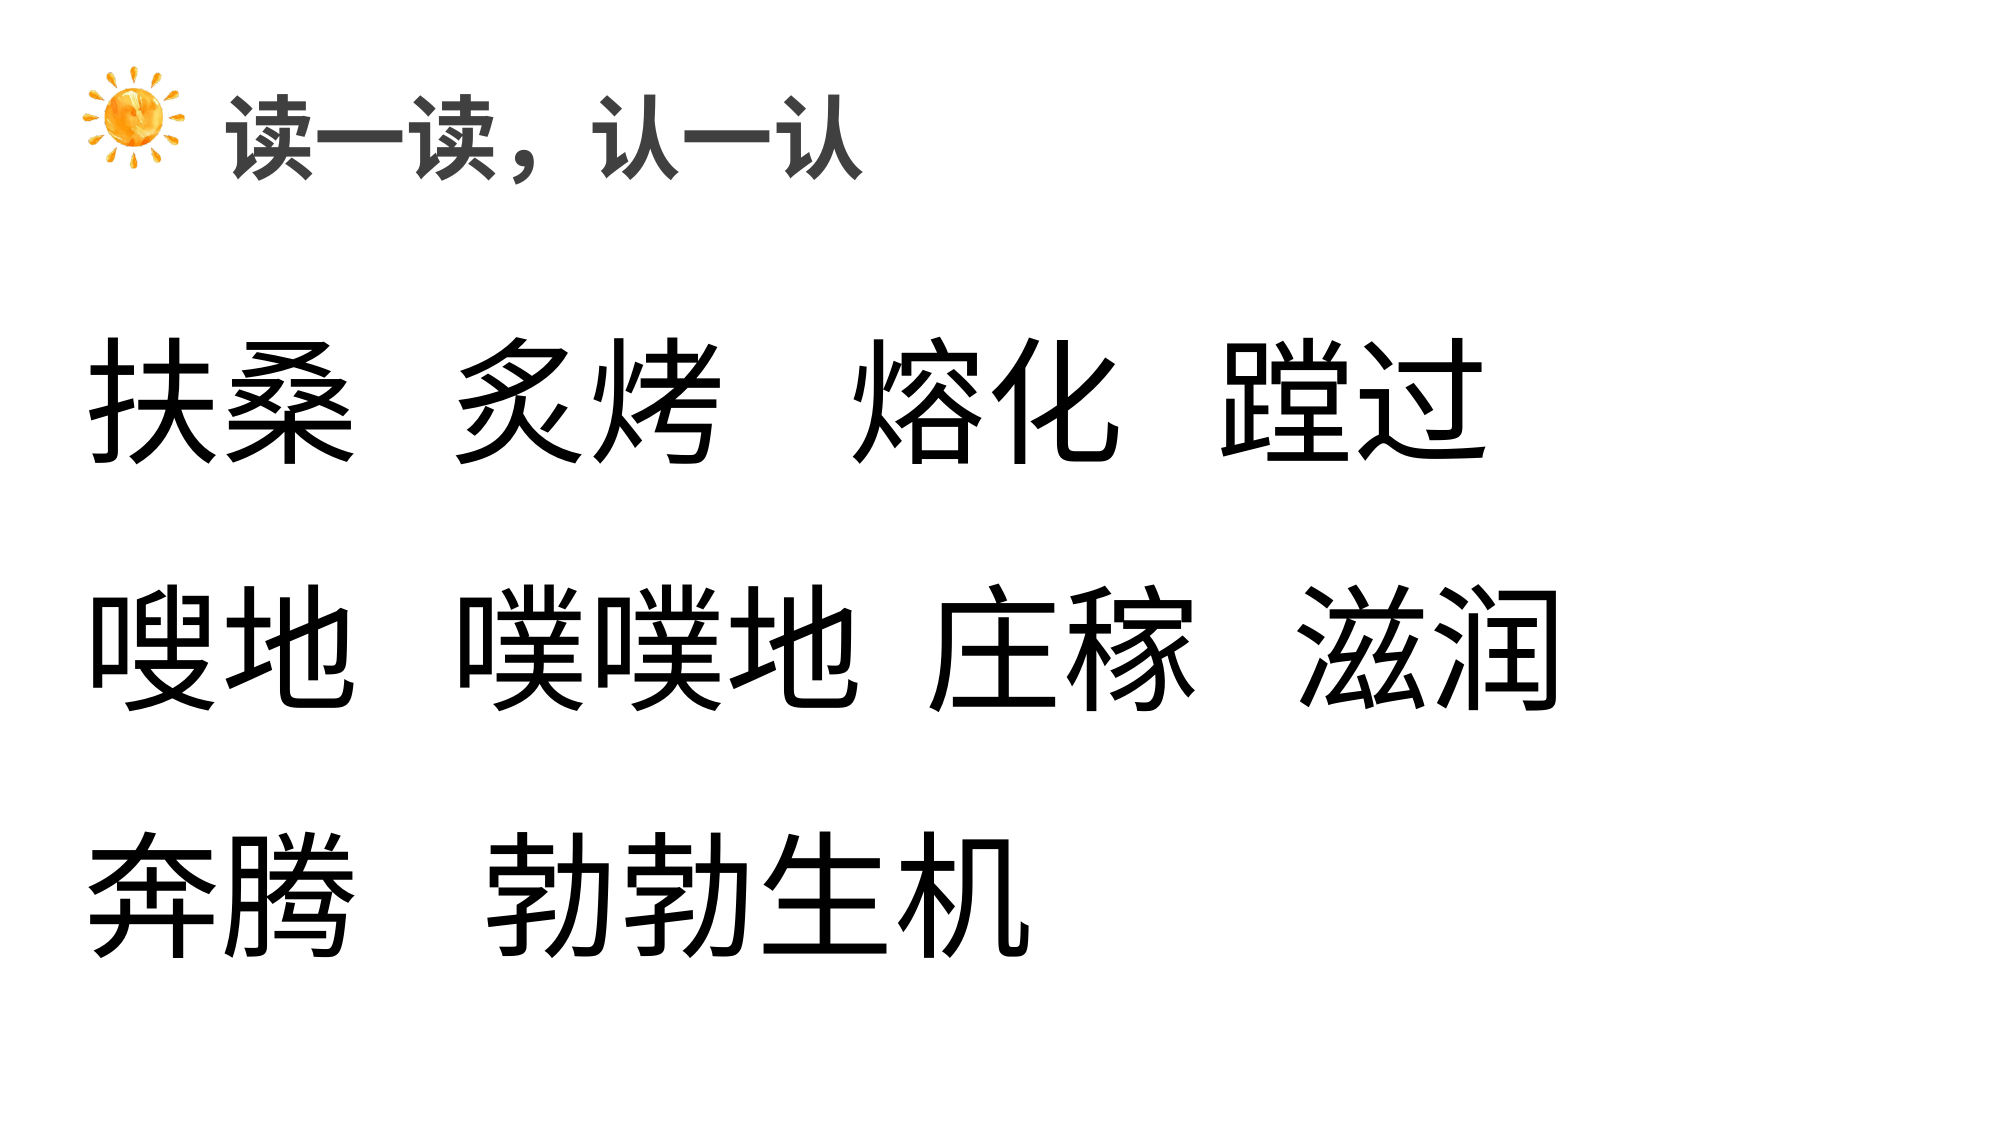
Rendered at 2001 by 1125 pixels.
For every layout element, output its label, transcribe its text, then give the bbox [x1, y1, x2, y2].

text_box 扶桑 炙烤 熔化 蹚过 嗖地 噗噗地 庄稼 滋润 奔腾 勃勃生机 [68, 225, 1909, 983]
picture [82, 66, 185, 169]
text_box 读一读，认一认 [208, 73, 881, 199]
